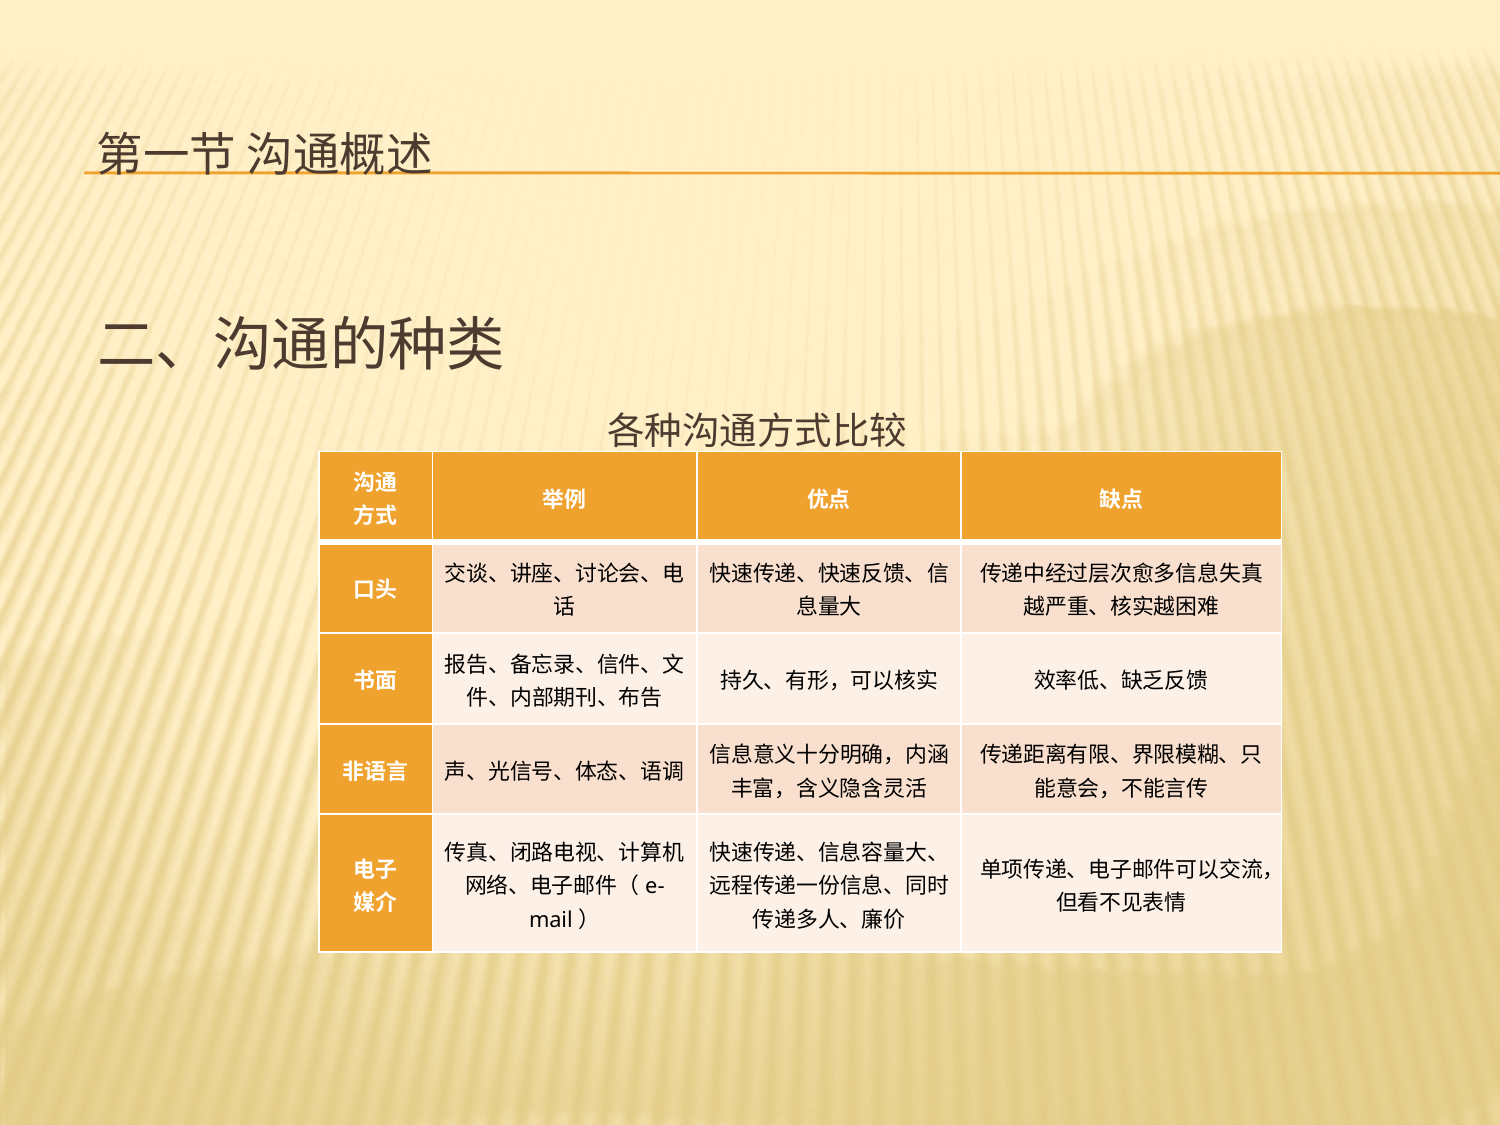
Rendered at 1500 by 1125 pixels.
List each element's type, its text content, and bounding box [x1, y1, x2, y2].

table_cell 电子 媒介 [320, 815, 432, 951]
table_cell 传递距离有限、界限模糊、只能意会，不能言传 [962, 725, 1281, 813]
table_header 缺点 [962, 452, 1281, 539]
table_cell 书面 [320, 634, 432, 723]
table_cell 快速传递、信息容量大、远程传递一份信息、同时传递多人、廉价 [698, 815, 960, 951]
table_cell 持久、有形，可以核实 [698, 634, 960, 723]
table_cell 快速传递、快速反馈、信息量大 [698, 545, 960, 632]
table_cell 声、光信号、体态、语调 [433, 725, 696, 813]
table_cell 传真、闭路电视、计算机网络、电子邮件（e-mail） [433, 815, 696, 951]
table_cell 传递中经过层次愈多信息失真越严重、核实越困难 [962, 545, 1281, 632]
table_cell 口头 [320, 545, 432, 632]
table_header 举例 [433, 452, 696, 539]
title 第一节 沟通概述 [82, 117, 1432, 245]
table_cell 非语言 [320, 725, 432, 813]
table_cell 效率低、缺乏反馈 [962, 634, 1281, 723]
table_cell 交谈、讲座、讨论会、电话 [433, 545, 696, 632]
table_header 优点 [698, 452, 960, 539]
table_cell 报告、备忘录、信件、文件、内部期刊、布告 [433, 634, 696, 723]
table_cell 单项传递、电子邮件可以交流，但看不见表情 [962, 815, 1281, 951]
list 二、沟通的种类 各种沟通方式比较 [81, 264, 1433, 1060]
table_header 沟通 方式 [320, 452, 432, 539]
table_cell 信息意义十分明确，内涵丰富，含义隐含灵活 [698, 725, 960, 813]
